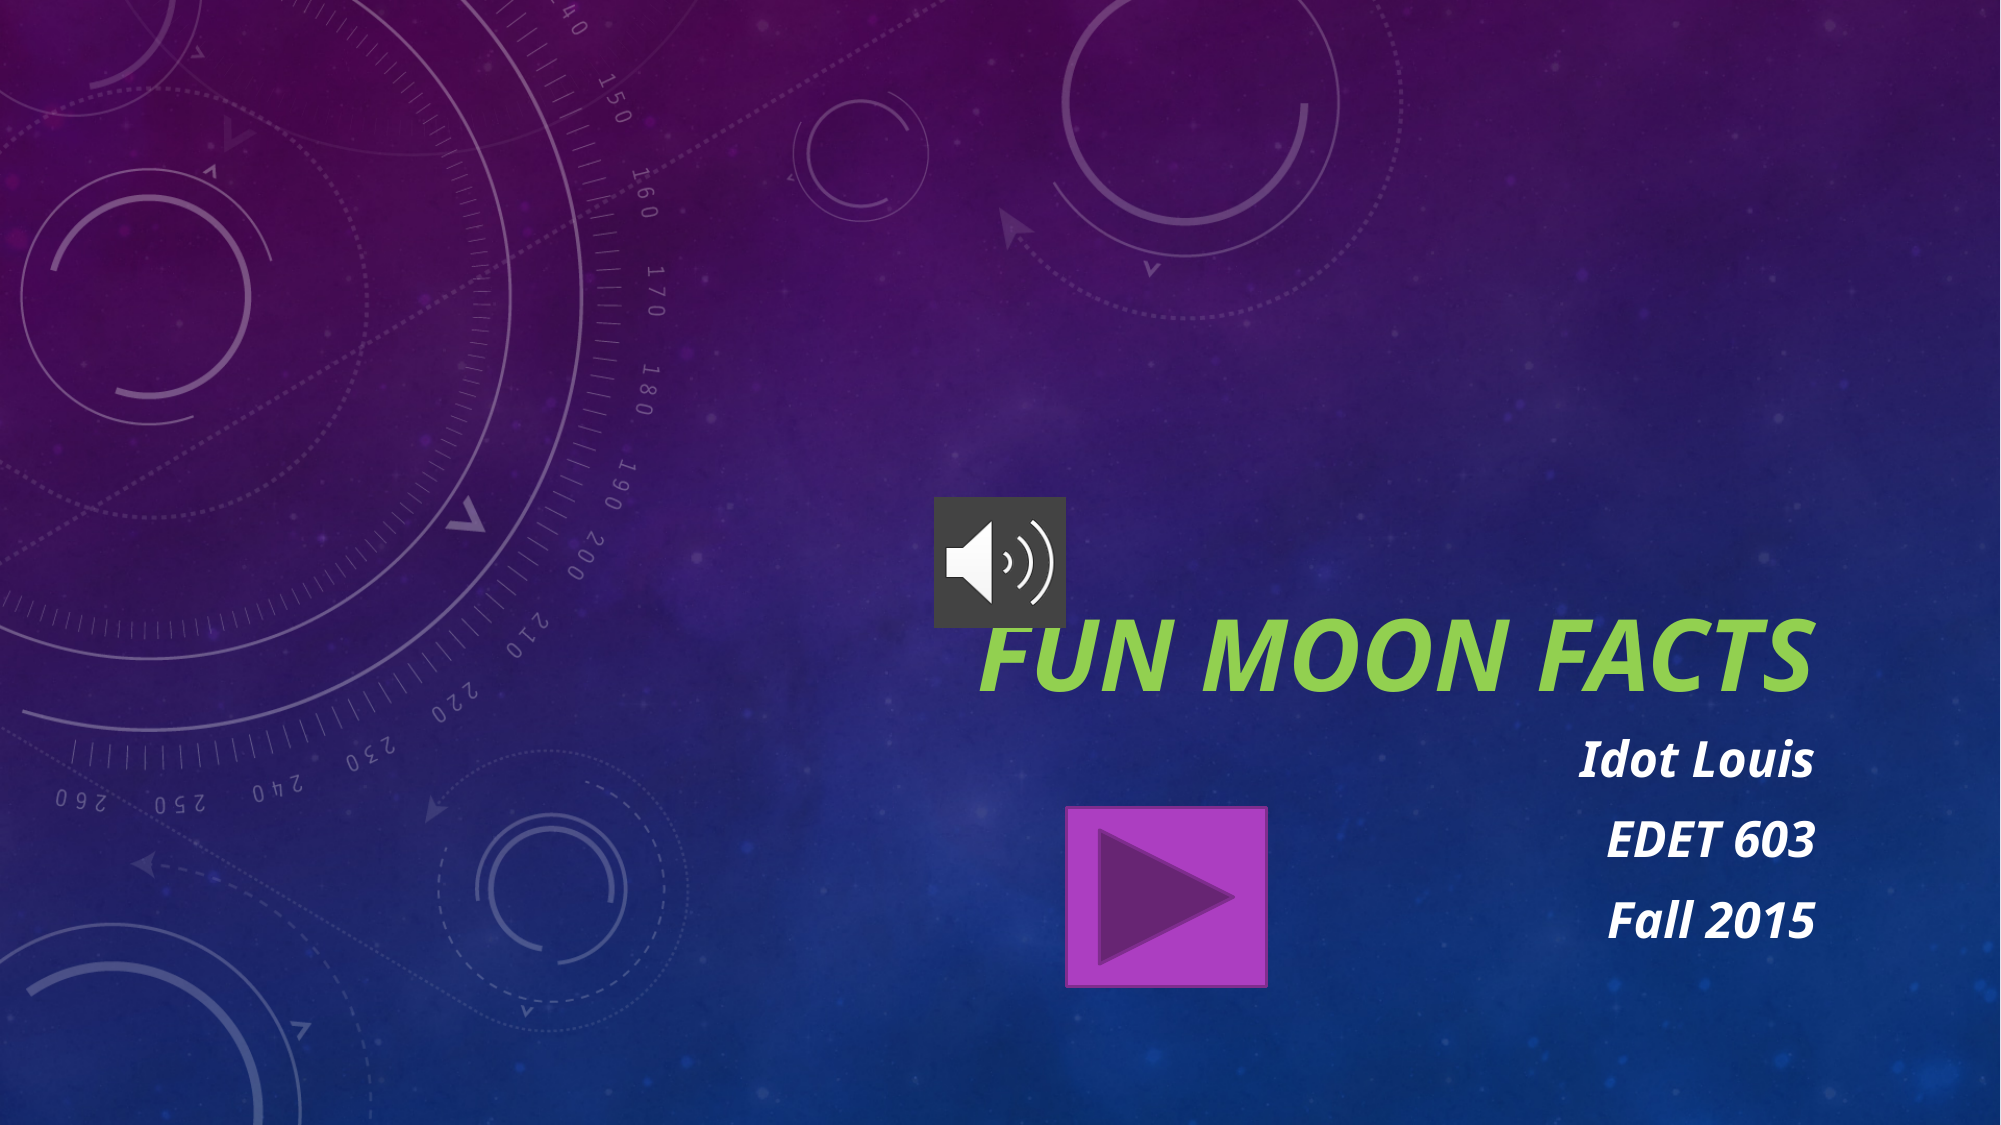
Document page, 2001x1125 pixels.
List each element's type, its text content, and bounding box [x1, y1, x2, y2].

text_box [1065, 806, 1268, 988]
picture [0, 0, 2001, 1125]
subtitle Idot Louis EDET 603 Fall 2015 [650, 719, 1831, 950]
title Fun Moon Facts [650, 322, 1831, 719]
